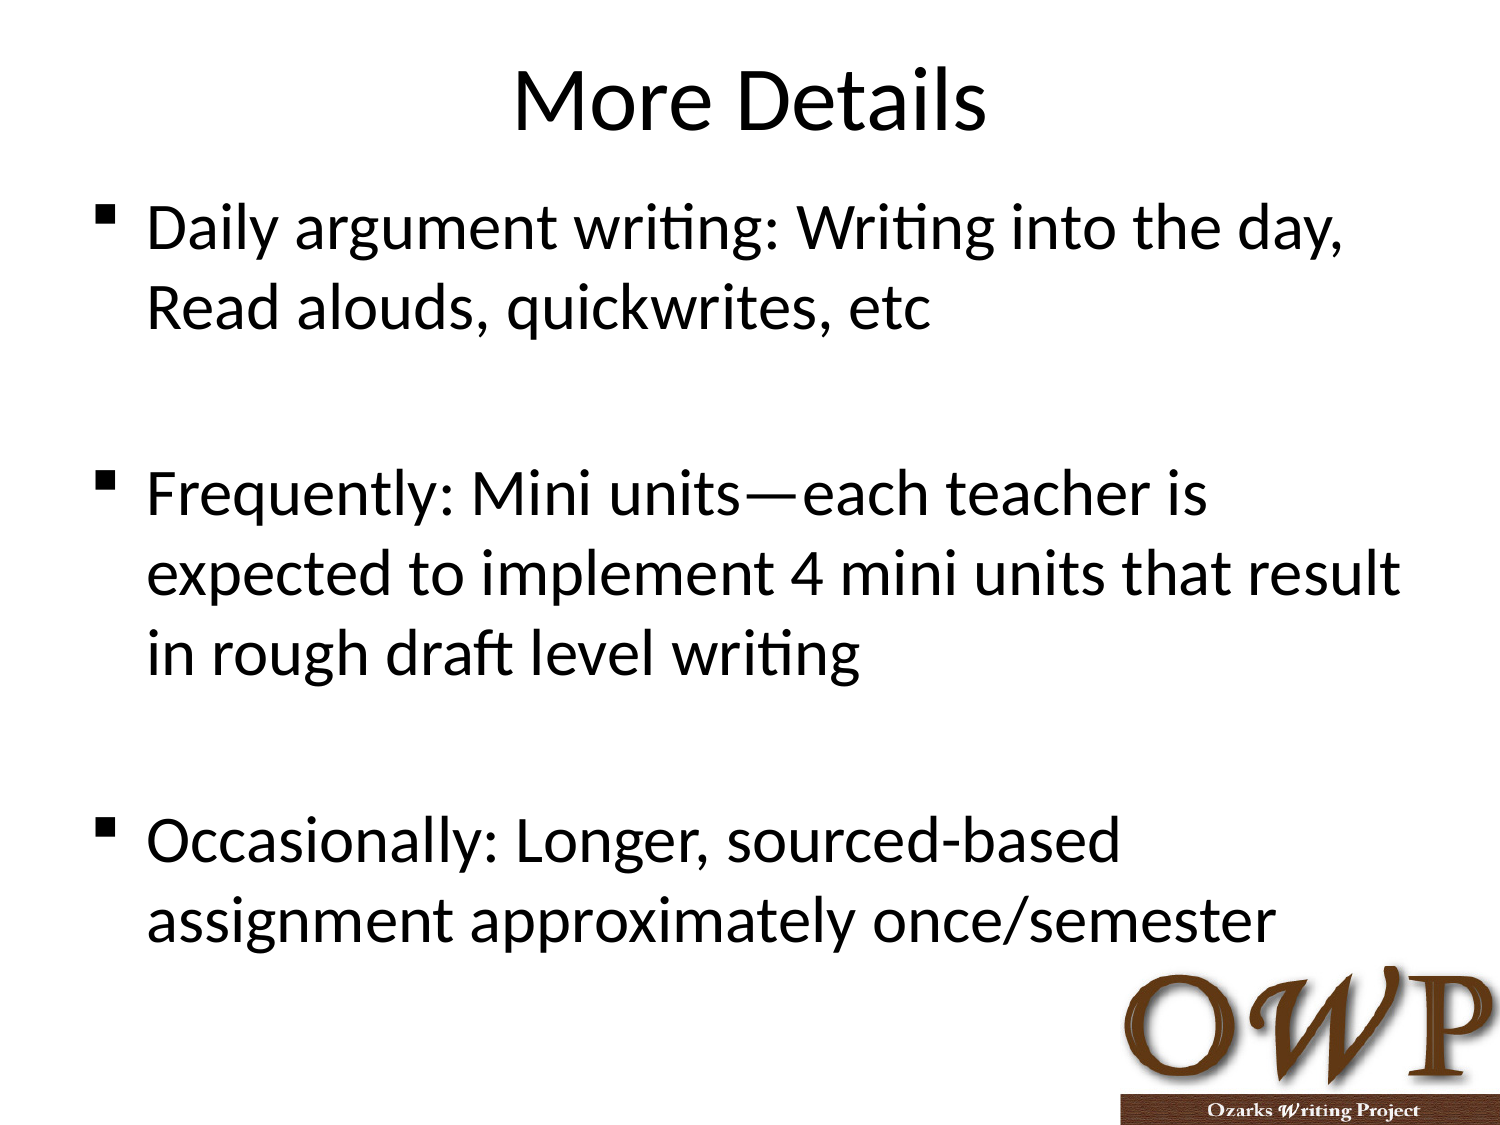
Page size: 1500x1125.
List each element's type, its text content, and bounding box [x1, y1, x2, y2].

title More Details [74, 0, 1426, 174]
picture [1120, 957, 1500, 1125]
list Daily argument writing: Writing into the day, Read alouds, quickwrites, etc Frequently: Mini units—each teacher is expected to implement 4 mini units that result in rough draft level writing Occasionally: Longer, sourced-based assignment approximately once/semester [74, 174, 1426, 918]
